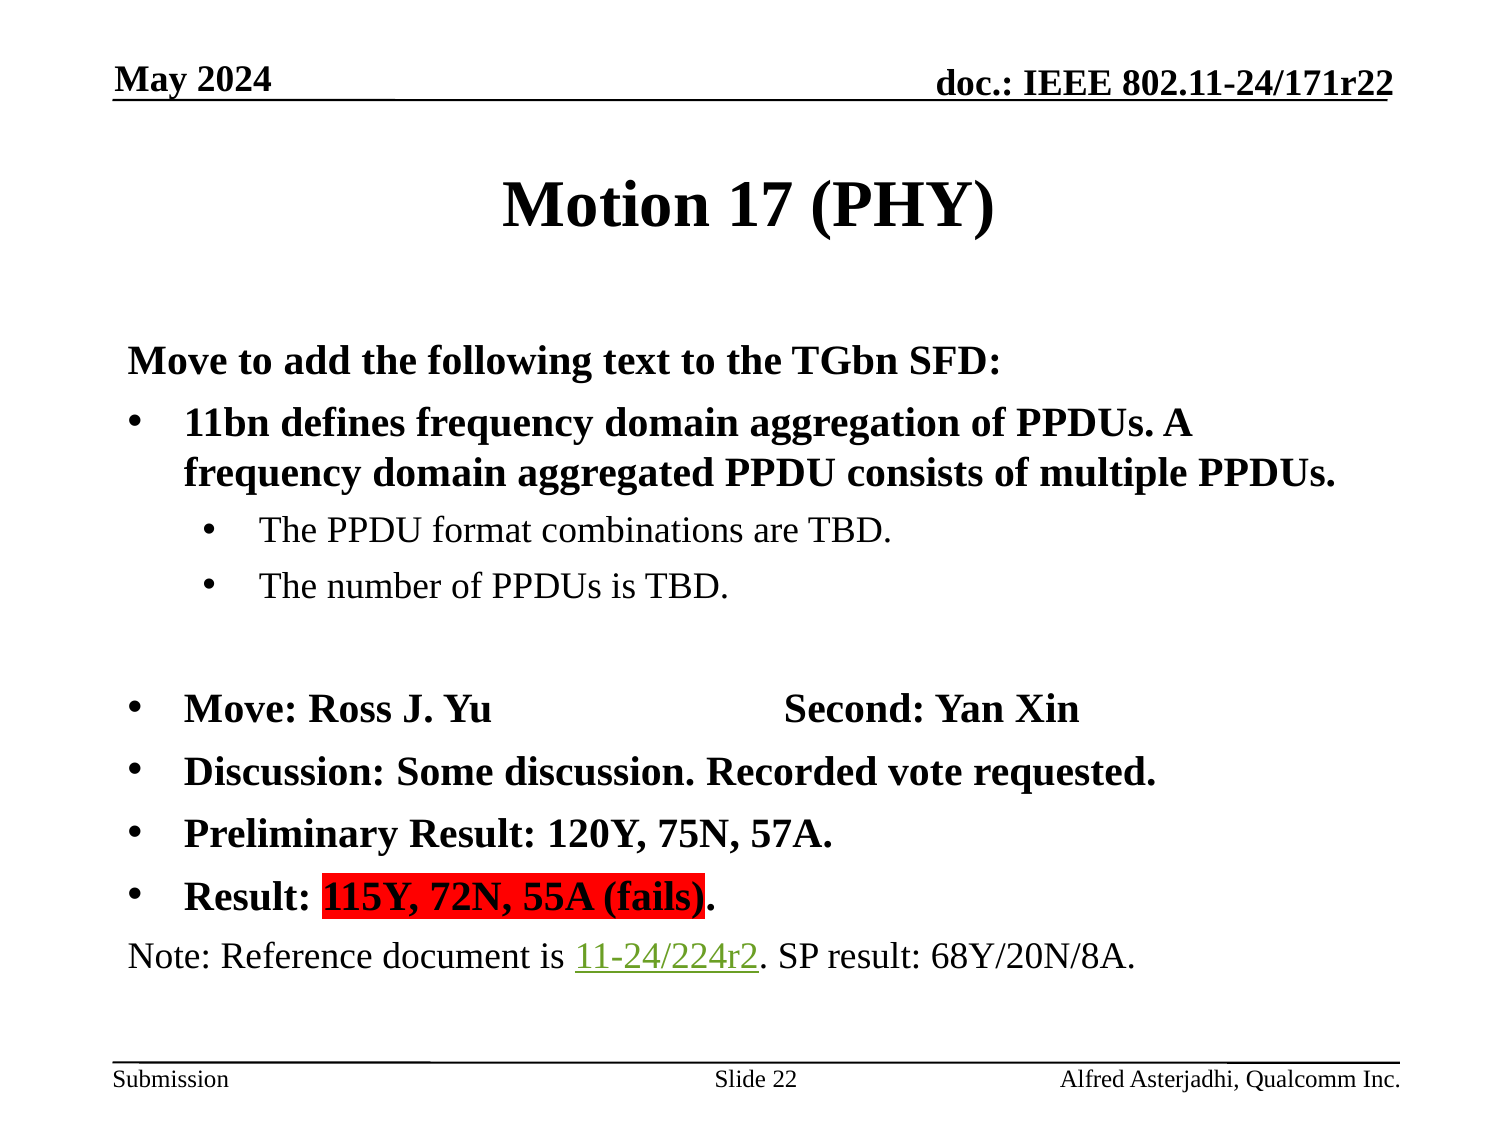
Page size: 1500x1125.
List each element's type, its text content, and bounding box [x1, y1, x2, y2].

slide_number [114, 54, 423, 100]
title Motion 17 (PHY) [112, 112, 1388, 288]
list Move to add the following text to the TGbn SFD: 11bn defines frequency domain aggregation of PPDUs. A frequency domain aggregated PPDU consists of multiple PPDUs. The PPDU format combinations are TBD. The number of PPDUs is TBD. Move: Ross J. Yu Second: Yan Xin Discussion: Some discussion. Recorded vote requested. Preliminary Result: 120Y, 75N, 57A. Result: 115Y, 72N, 55A (fails). Note: Reference document is 11-24/224r2. SP result: 68Y/20N/8A. [112, 324, 1388, 1000]
slide_number Slide 22 [712, 1061, 800, 1123]
footer Alfred Asterjadhi, Qualcomm Inc. [878, 1061, 1402, 1093]
